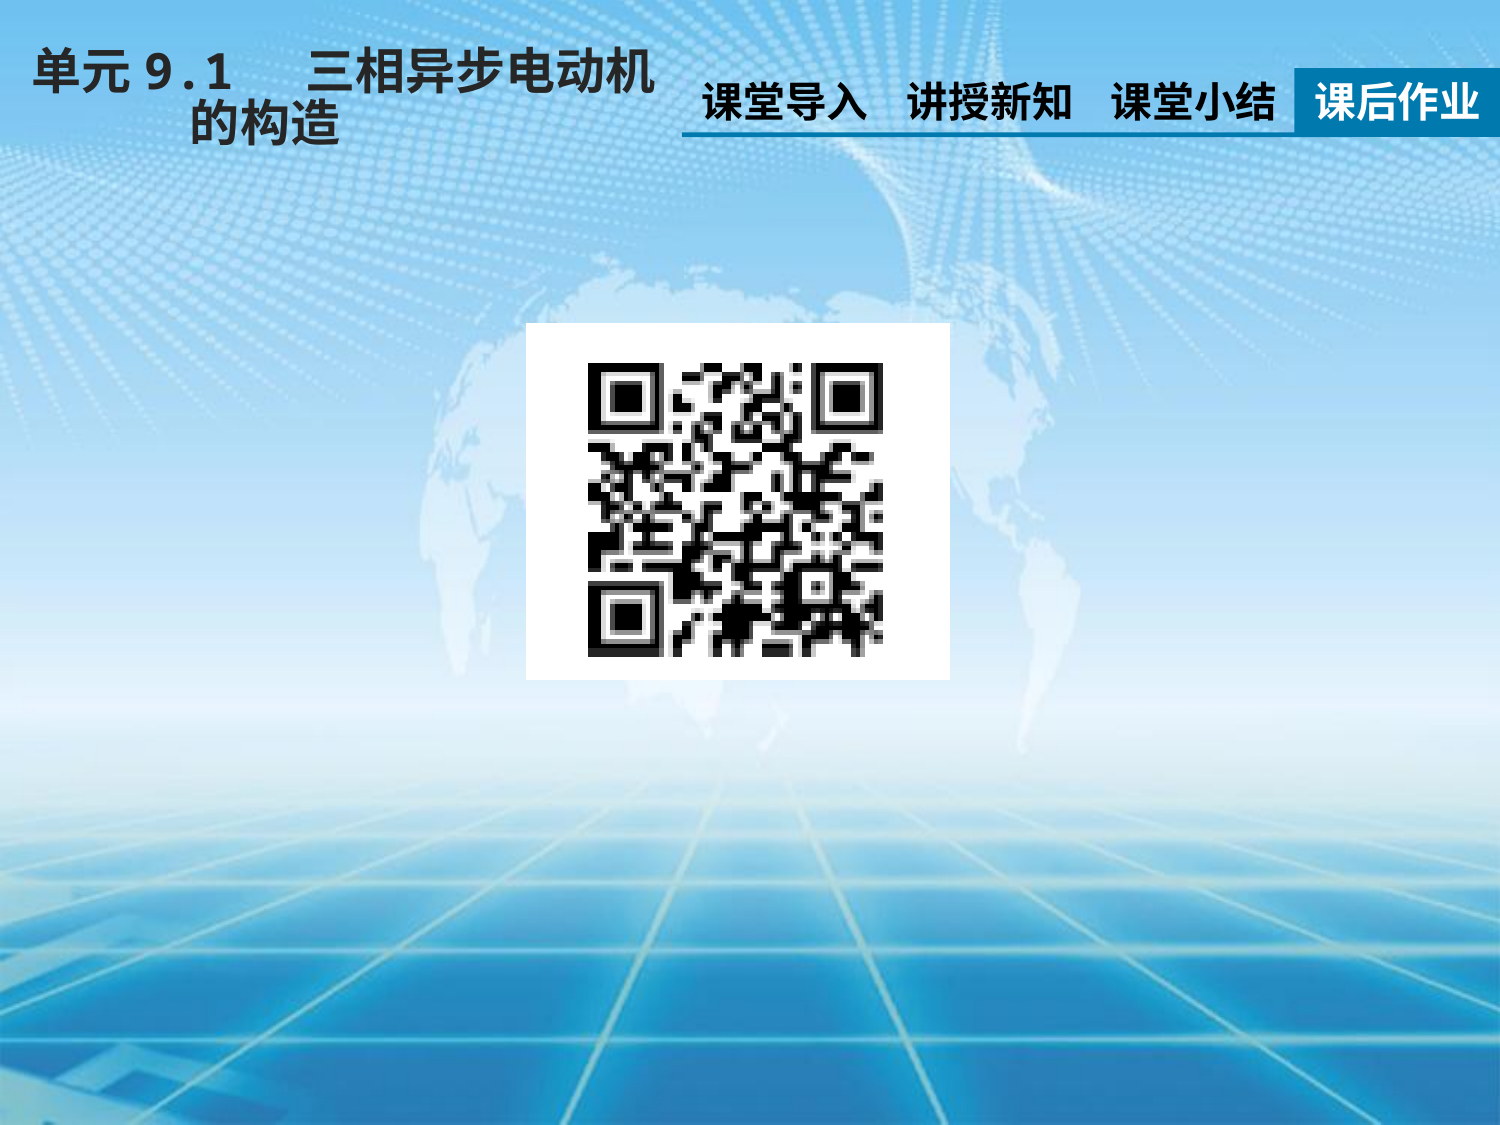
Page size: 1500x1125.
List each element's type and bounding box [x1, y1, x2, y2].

text_box [16, 39, 1500, 160]
picture [0, 0, 1500, 1125]
